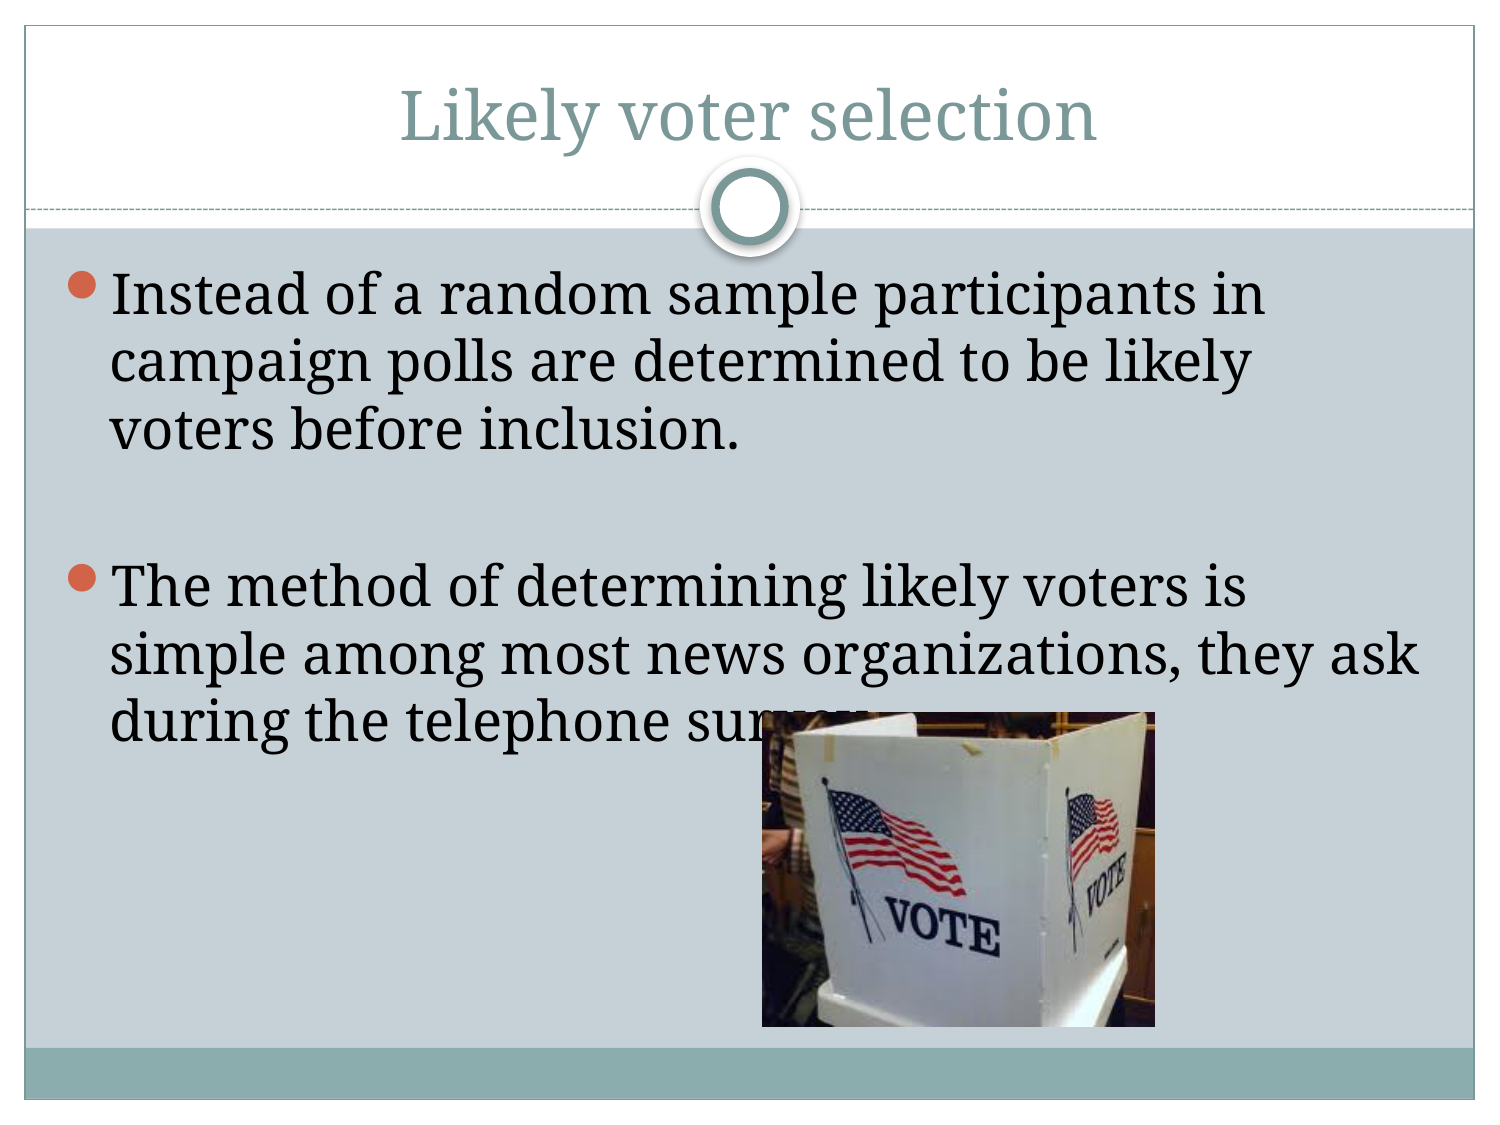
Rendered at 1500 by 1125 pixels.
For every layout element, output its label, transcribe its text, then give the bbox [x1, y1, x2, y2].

title Likely voter selection [49, 37, 1450, 162]
picture [762, 712, 1155, 1027]
list Instead of a random sample participants in campaign polls are determined to be likely voters before inclusion. The method of determining likely voters is simple among most news organizations, they ask during the telephone survey. [49, 250, 1445, 1001]
